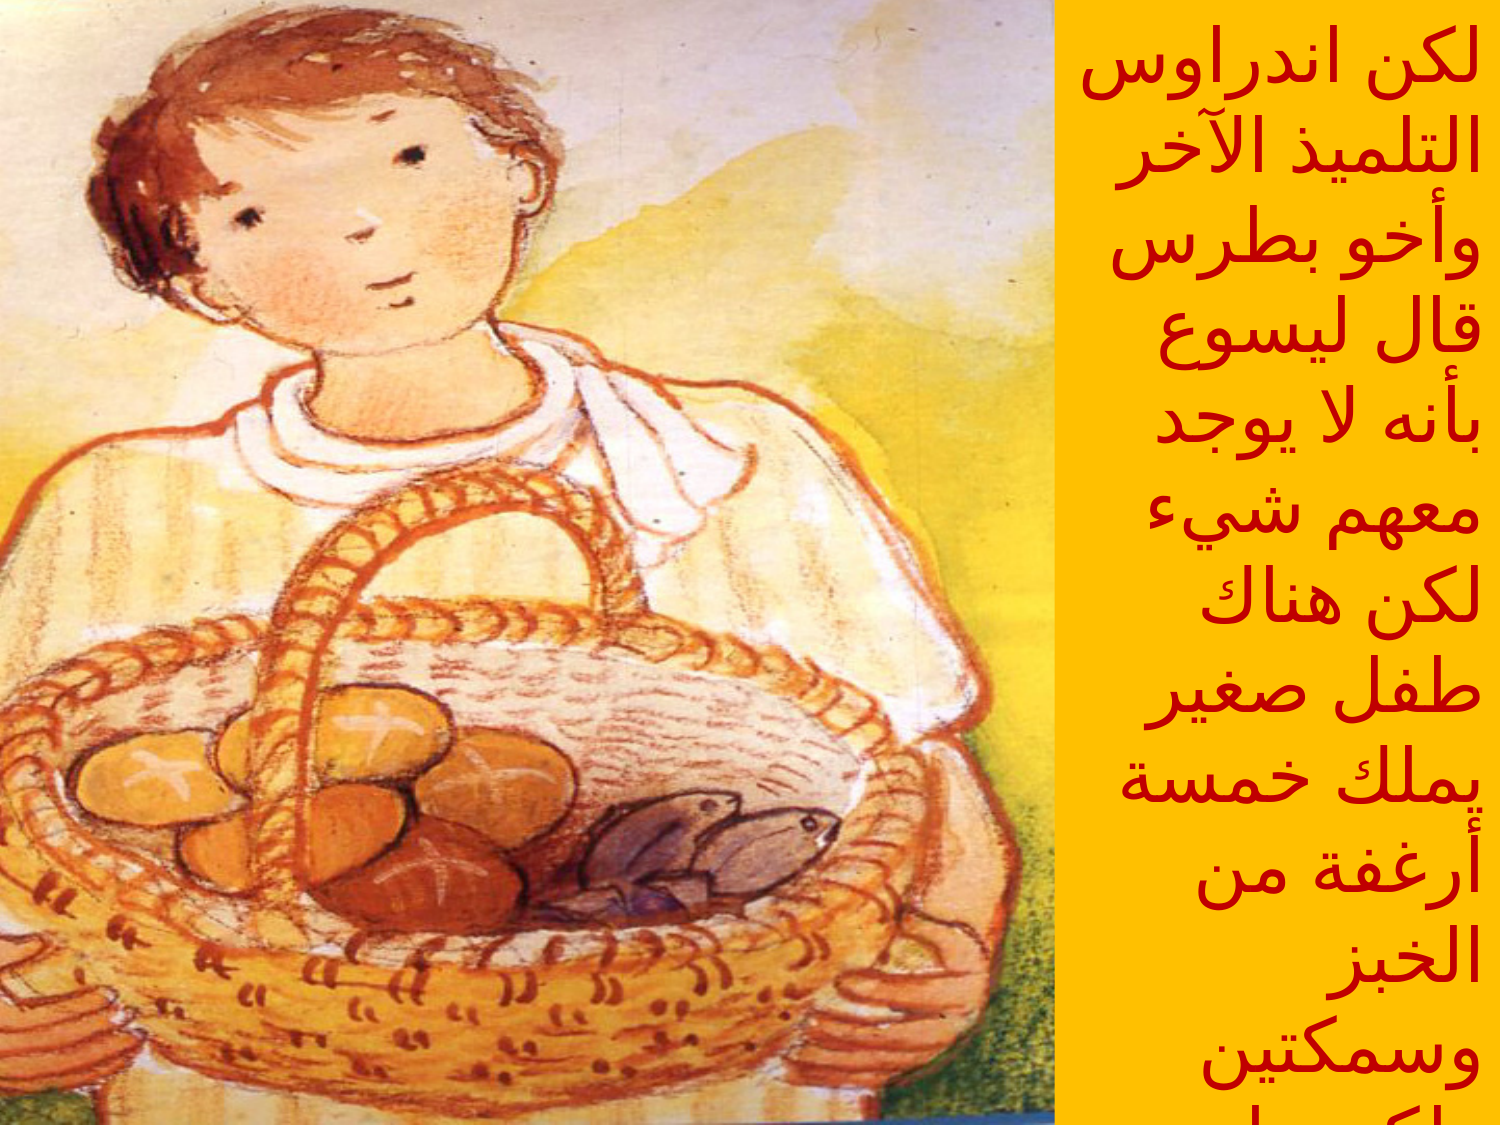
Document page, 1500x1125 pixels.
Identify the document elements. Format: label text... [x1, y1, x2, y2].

picture [0, 0, 1067, 1125]
text_box لكن اندراوس التلميذ الآخر وأخو بطرس قال ليسوع بأنه لا يوجد معهم شيء لكن هناك طفل صغير يملك خمسة أرغفة من الخبز وسمكتين ولكن ما فائدتهم أمام هذا الحشد الكبير من البشر. [1068, 0, 1500, 1125]
